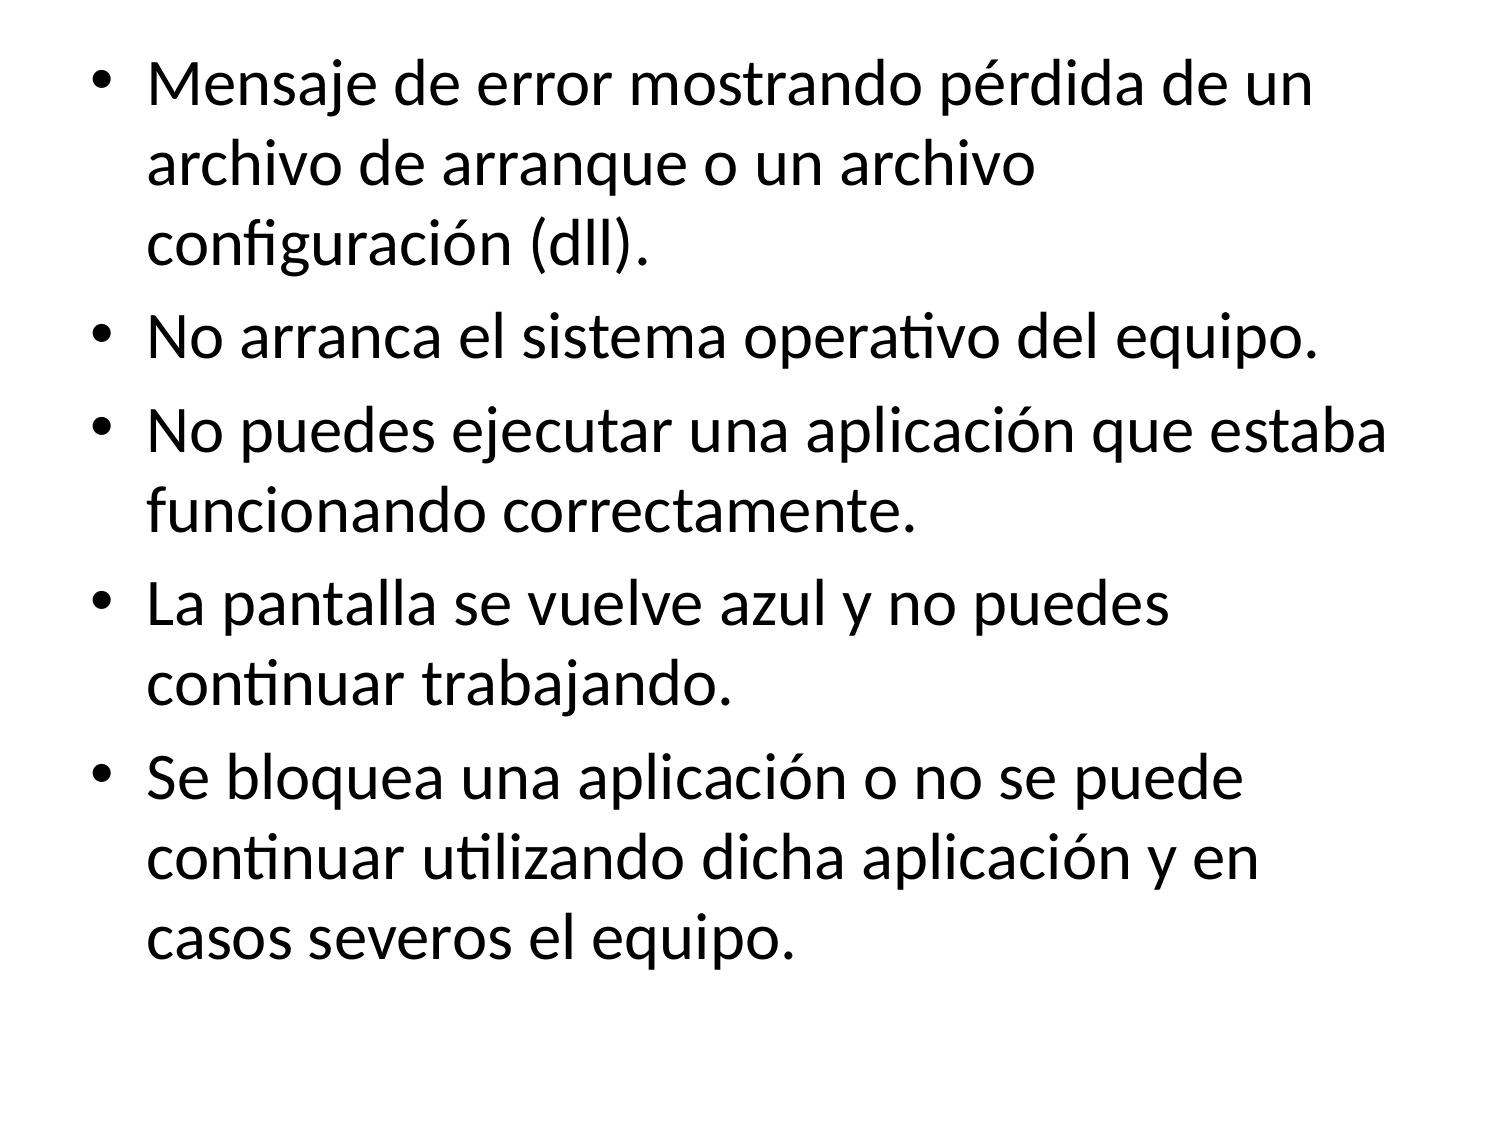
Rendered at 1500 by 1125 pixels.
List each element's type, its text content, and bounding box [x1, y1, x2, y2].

list Mensaje de error mostrando pérdida de un archivo de arranque o un archivo configuración (dll). No arranca el sistema operativo del equipo. No puedes ejecutar una aplicación que estaba funcionando correctamente. La pantalla se vuelve azul y no puedes continuar trabajando. Se bloquea una aplicación o no se puede continuar utilizando dicha aplicación y en casos severos el equipo. [75, 30, 1425, 1005]
